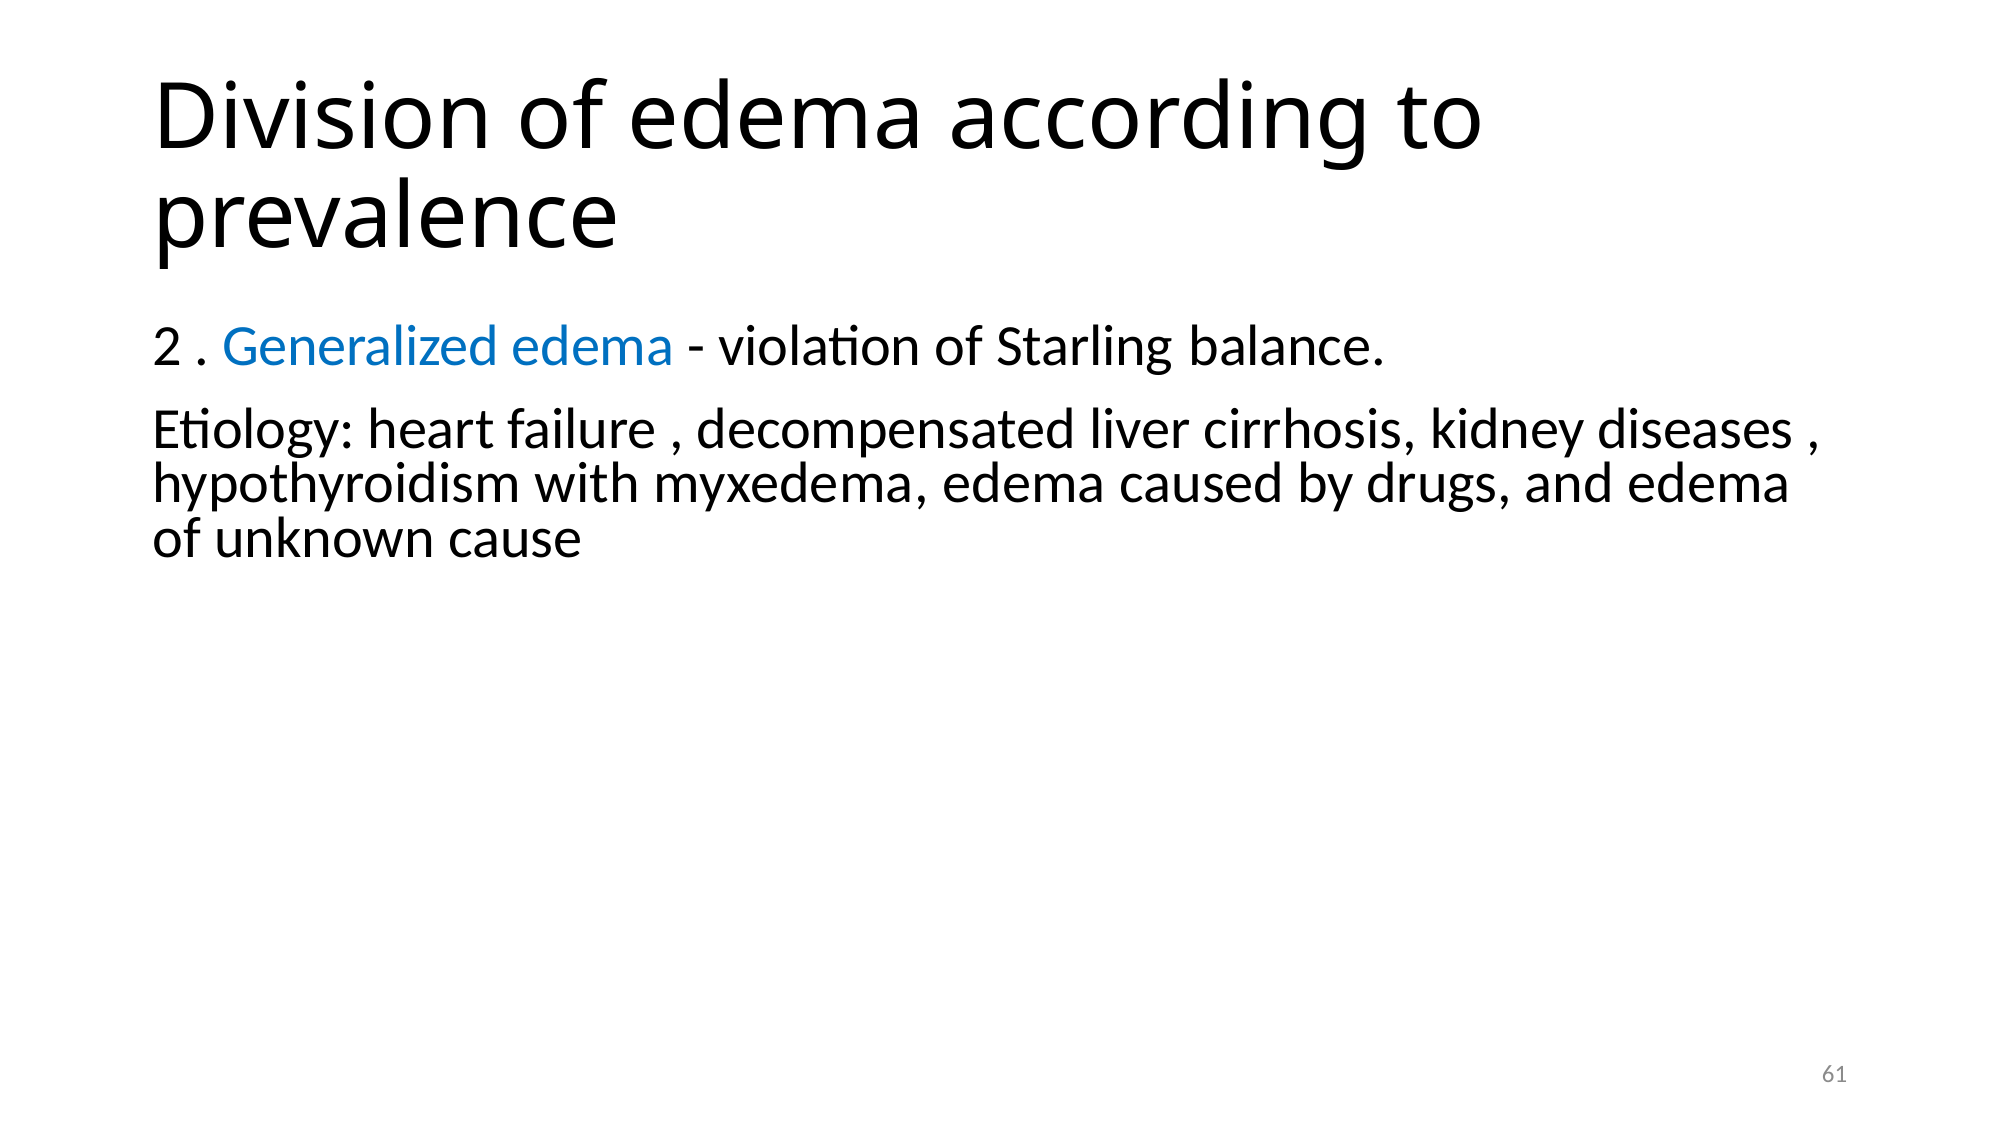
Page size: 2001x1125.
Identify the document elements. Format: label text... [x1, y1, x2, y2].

title Division of edema according to prevalence [137, 59, 1863, 278]
slide_number 61 [1412, 1042, 1863, 1103]
list 2 . Generalized edema - violation of Starling balance. Etiology: heart failure , decompensated liver cirrhosis, kidney diseases , hypothyroidism with myxedema, edema caused by drugs, and edema of unknown cause [137, 299, 1863, 1014]
